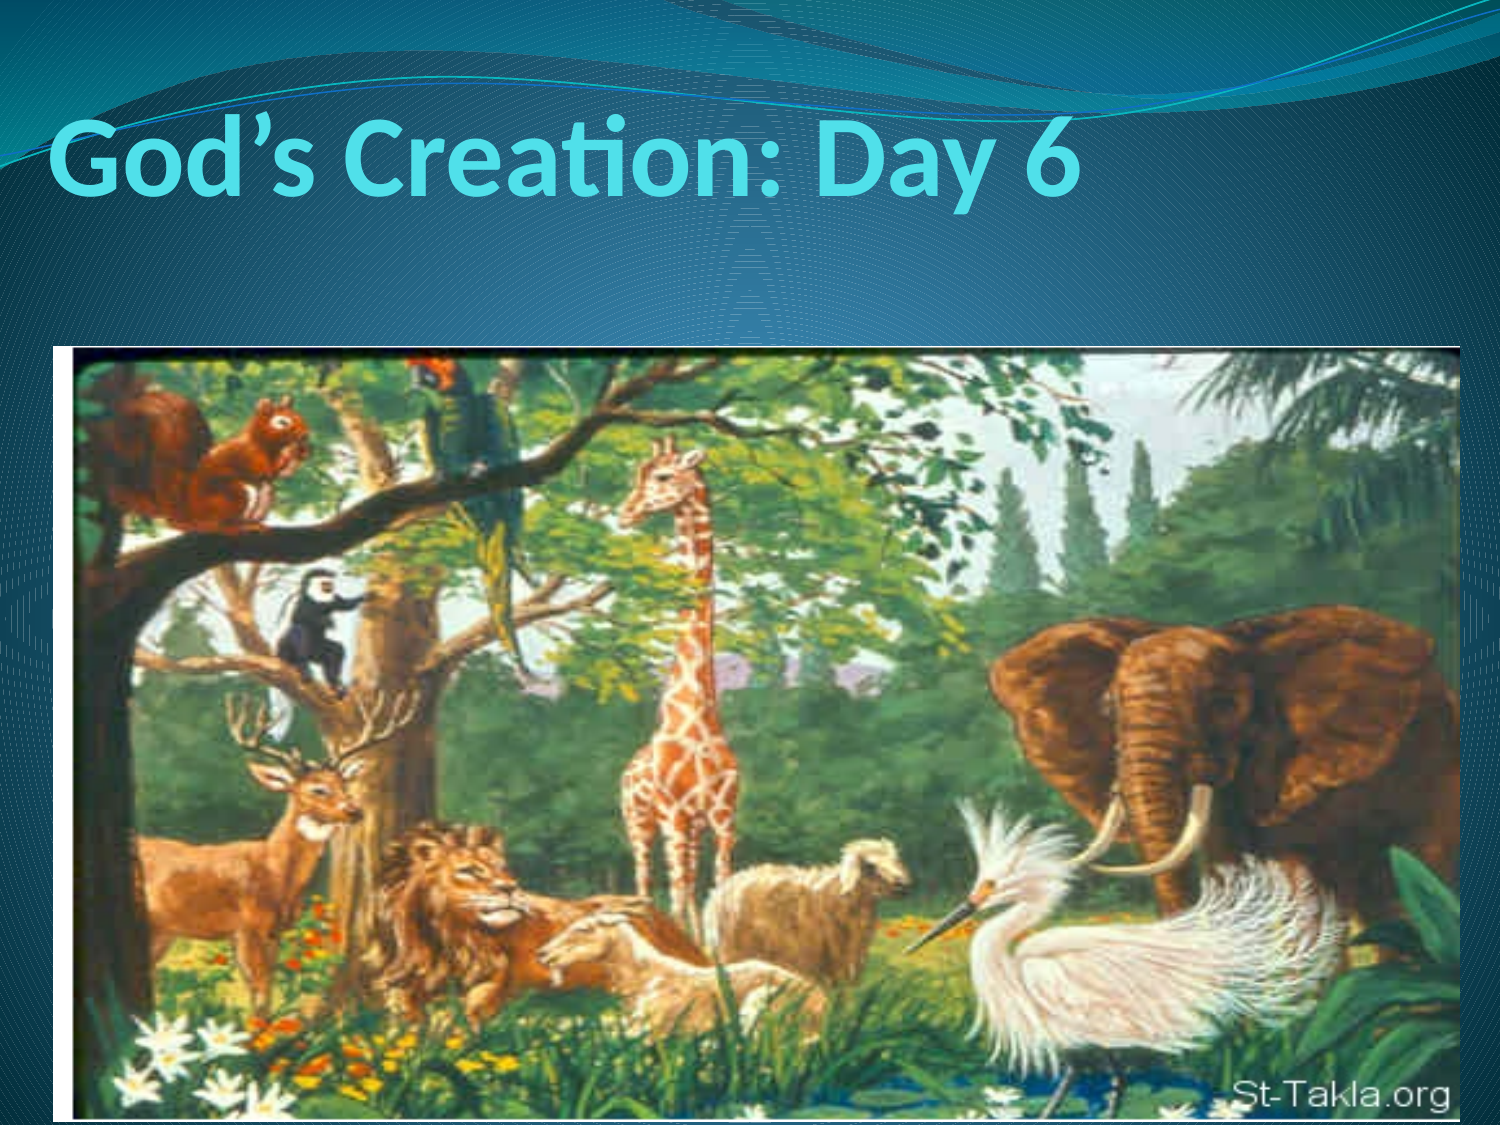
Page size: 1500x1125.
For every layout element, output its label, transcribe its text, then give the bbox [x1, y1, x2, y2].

title God’s Creation: Day 6 [17, 30, 1483, 220]
picture [53, 346, 1460, 1122]
